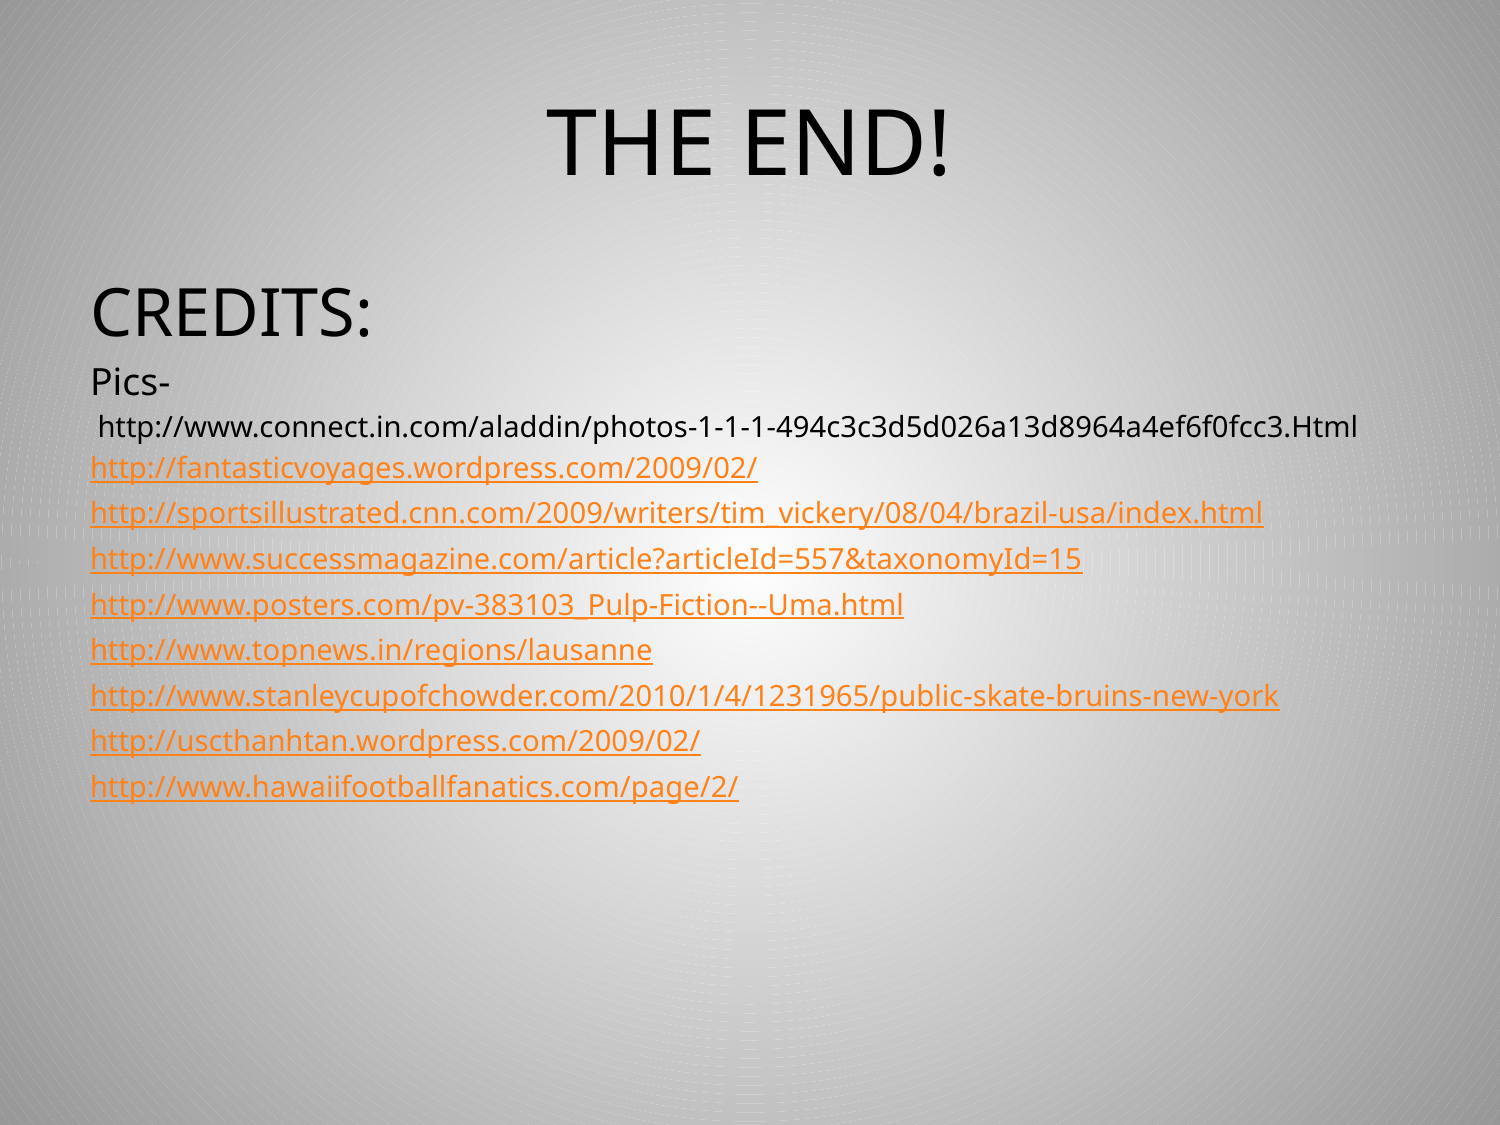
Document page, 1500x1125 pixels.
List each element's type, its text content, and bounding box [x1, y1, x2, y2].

list CREDITS: Pics- http://www.connect.in.com/aladdin/photos-1-1-1-494c3c3d5d026a13d8964a4ef6f0fcc3.Html http://fantasticvoyages.wordpress.com/2009/02/ http://sportsillustrated.cnn.com/2009/writers/tim_vickery/08/04/brazil-usa/index.html http://www.successmagazine.com/article?articleId=557&taxonomyId=15 http://www.posters.com/pv-383103_Pulp-Fiction--Uma.html http://www.topnews.in/regions/lausanne http://www.stanleycupofchowder.com/2010/1/4/1231965/public-skate-bruins-new-york http://uscthanhtan.wordpress.com/2009/02/ http://www.hawaiifootballfanatics.com/page/2/ [75, 262, 1425, 1005]
title THE END! [75, 45, 1425, 233]
